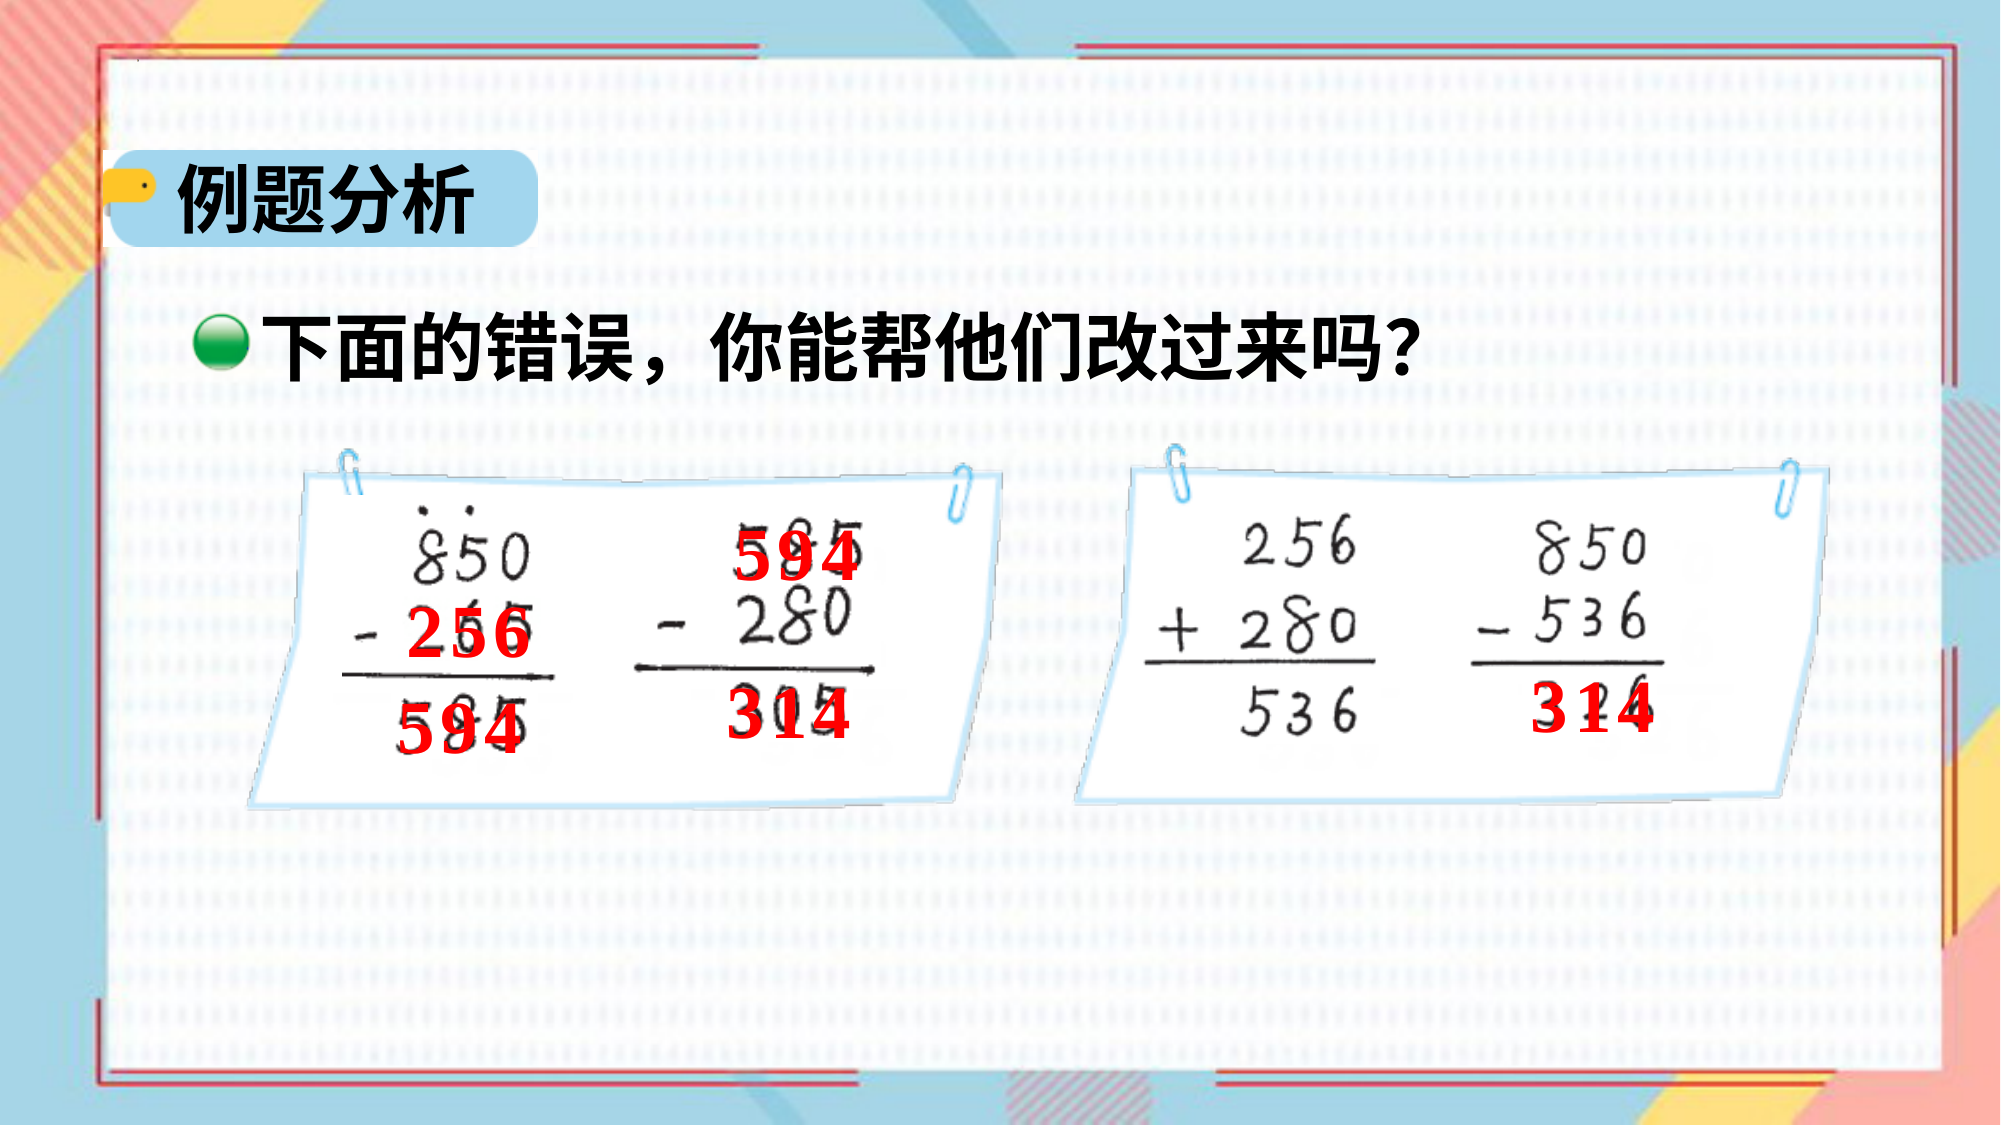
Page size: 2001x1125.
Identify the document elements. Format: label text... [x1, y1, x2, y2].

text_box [188, 293, 1414, 400]
text_box 例题分析 [161, 145, 501, 150]
text_box 例题分析 [161, 247, 501, 251]
picture [0, 0, 2001, 1125]
